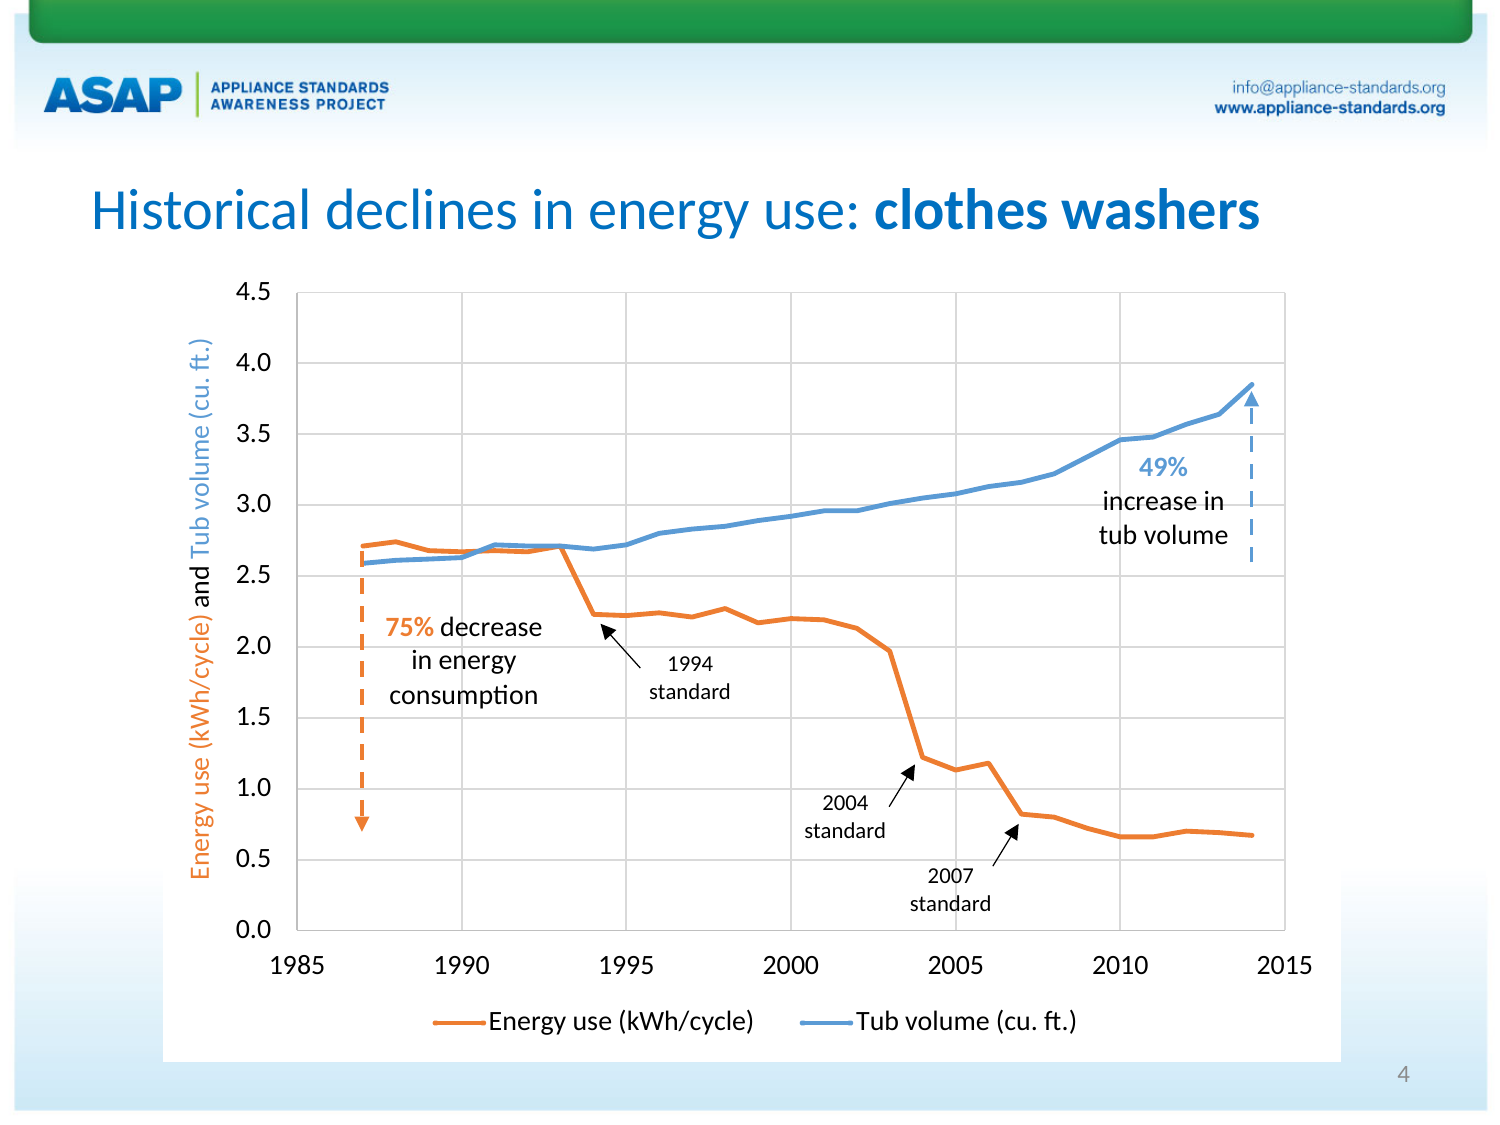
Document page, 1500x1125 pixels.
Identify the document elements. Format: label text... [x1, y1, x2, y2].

picture [0, 0, 1500, 1125]
slide_number 4 [1074, 1042, 1425, 1103]
title Historical declines in energy use: clothes washers [76, 149, 1427, 263]
